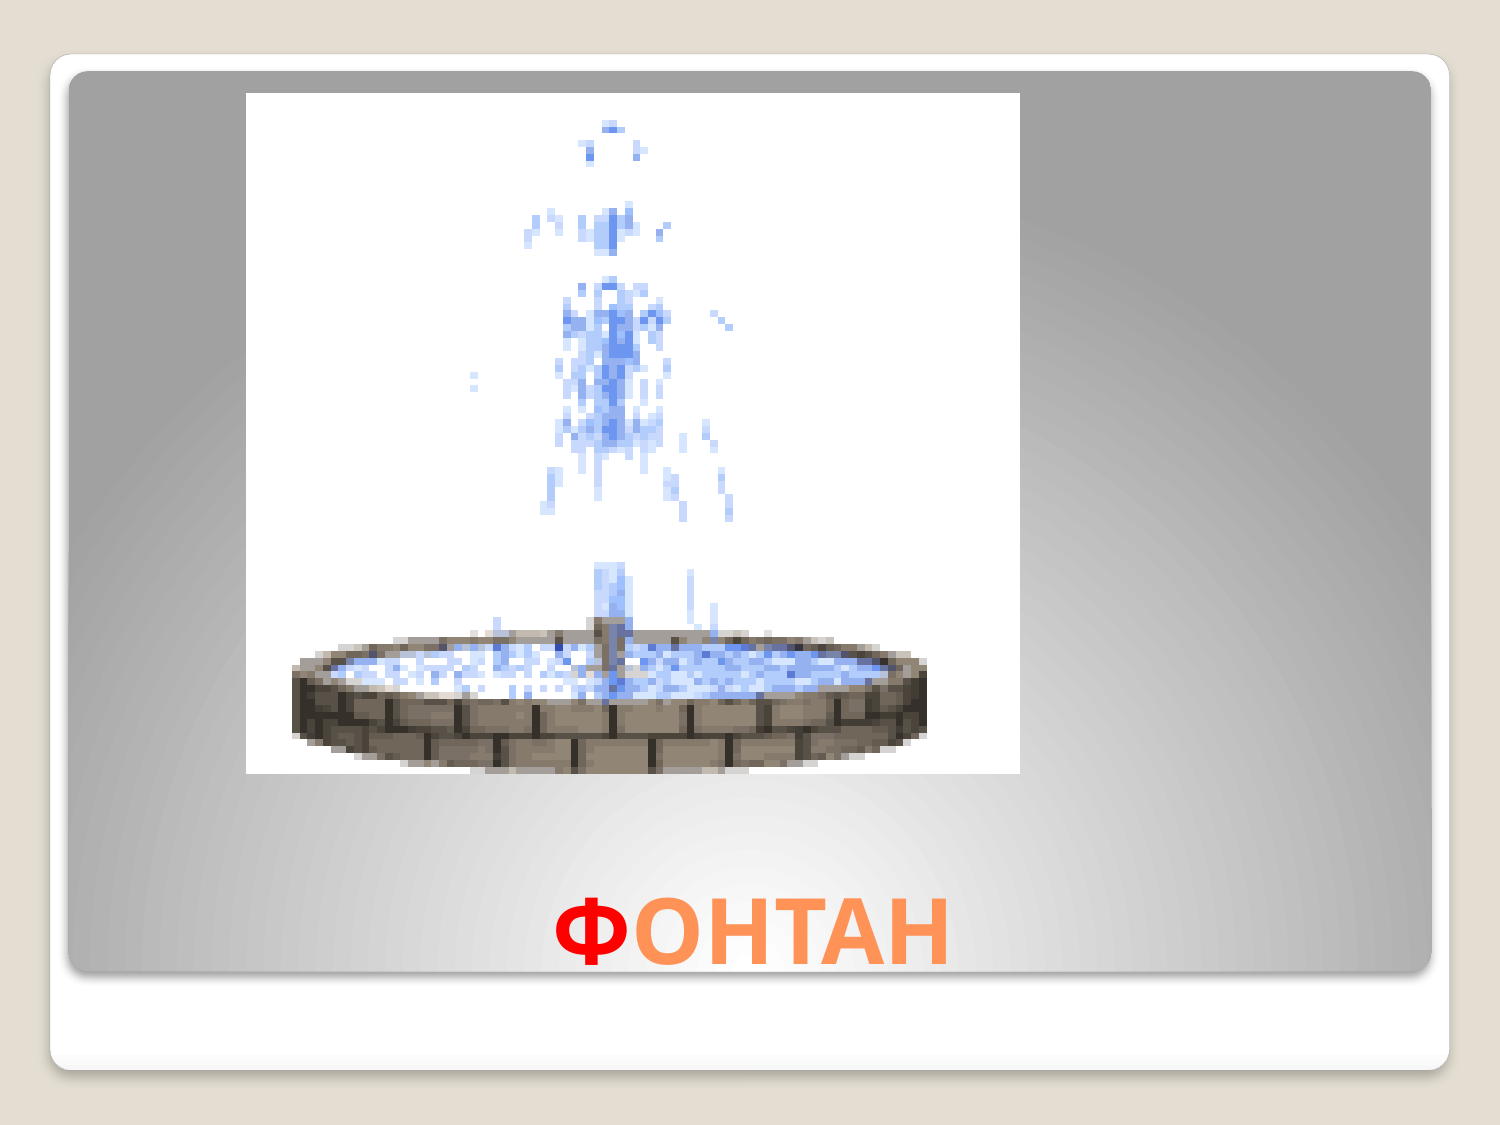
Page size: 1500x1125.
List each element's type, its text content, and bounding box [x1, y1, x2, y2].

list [245, 93, 1020, 774]
title ФОНТАН [82, 817, 1425, 990]
